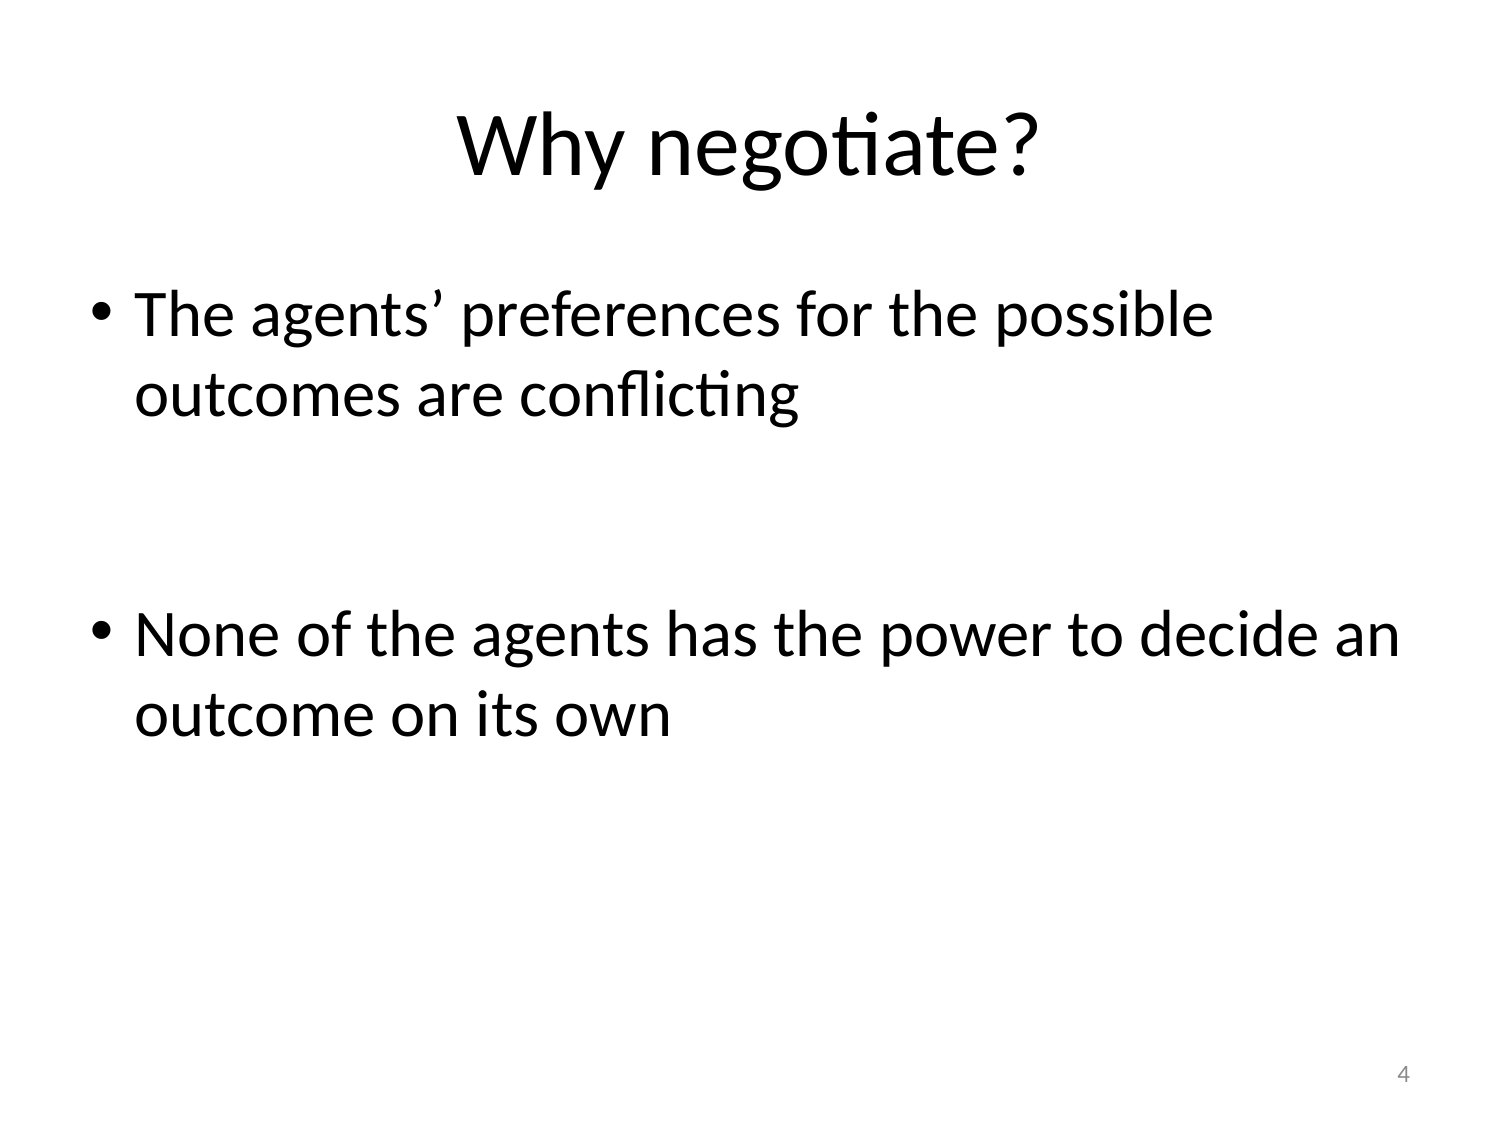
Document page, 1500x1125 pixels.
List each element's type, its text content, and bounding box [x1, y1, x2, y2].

slide_number 4 [1074, 1042, 1425, 1103]
text_box Why negotiate? [75, 45, 1425, 233]
text_box The agents’ preferences for the possible outcomes are conflicting None of the agents has the power to decide an outcome on its own [75, 262, 1425, 1005]
